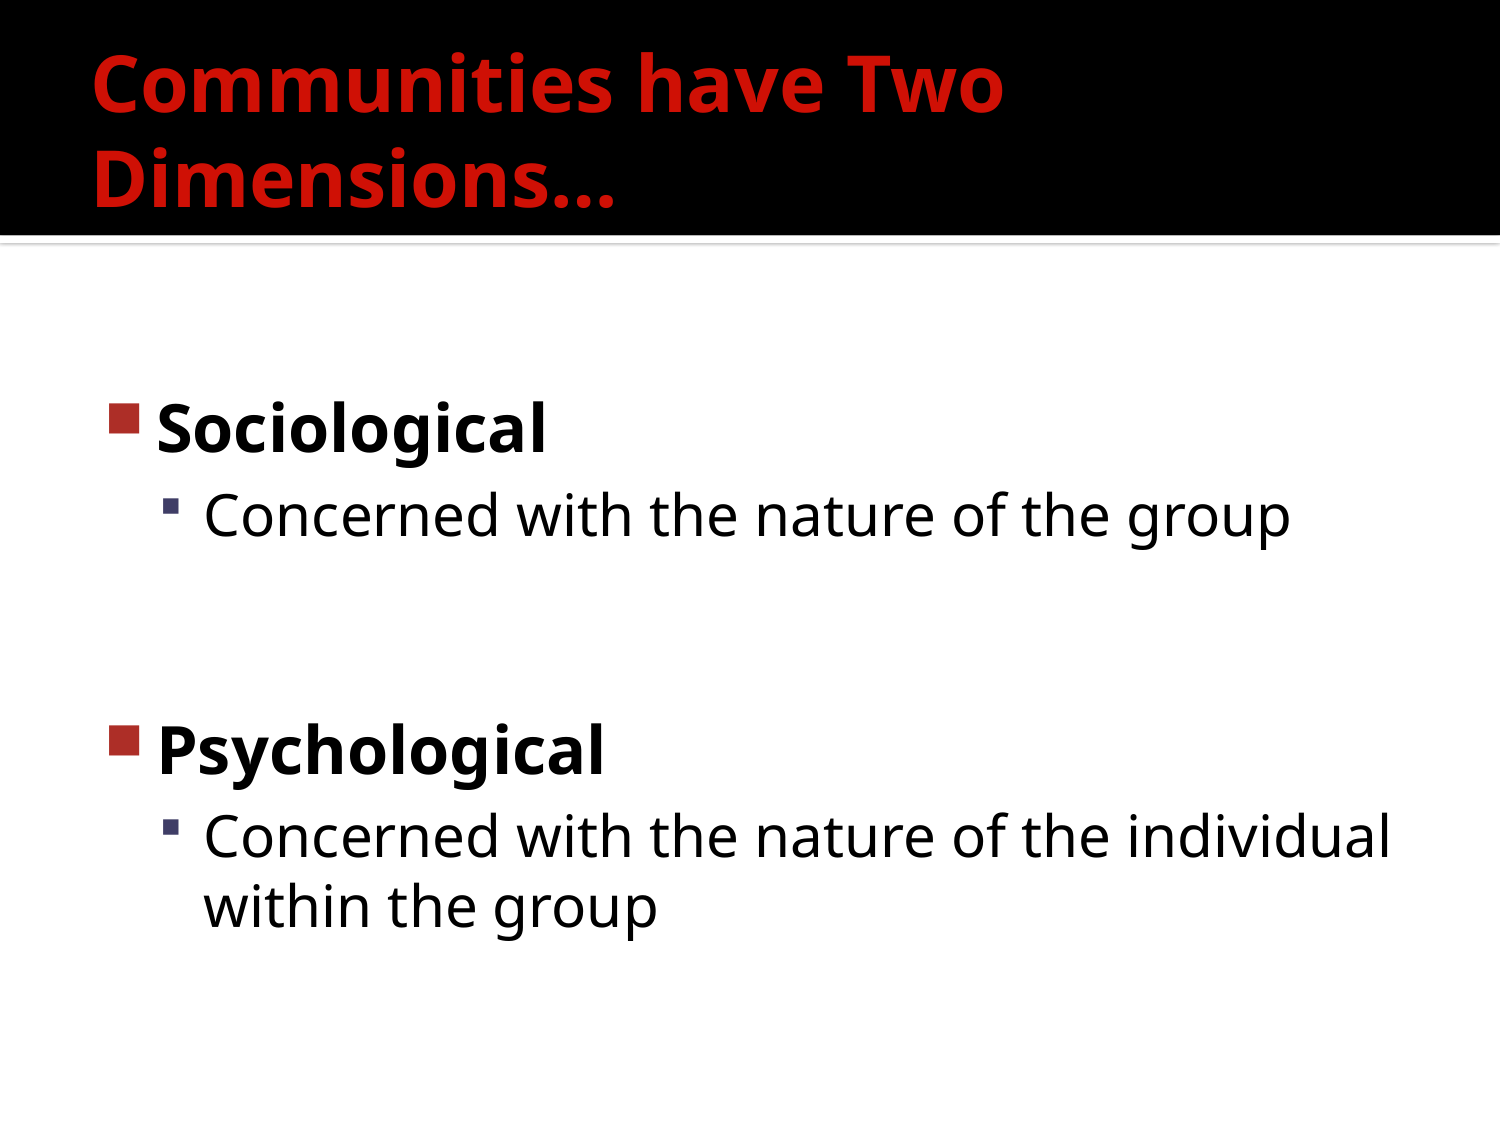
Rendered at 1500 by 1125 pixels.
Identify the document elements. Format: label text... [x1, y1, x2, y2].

list Sociological Concerned with the nature of the group Psychological Concerned with the nature of the individual within the group [75, 291, 1425, 1050]
title Communities have Two Dimensions… [75, 25, 1425, 231]
